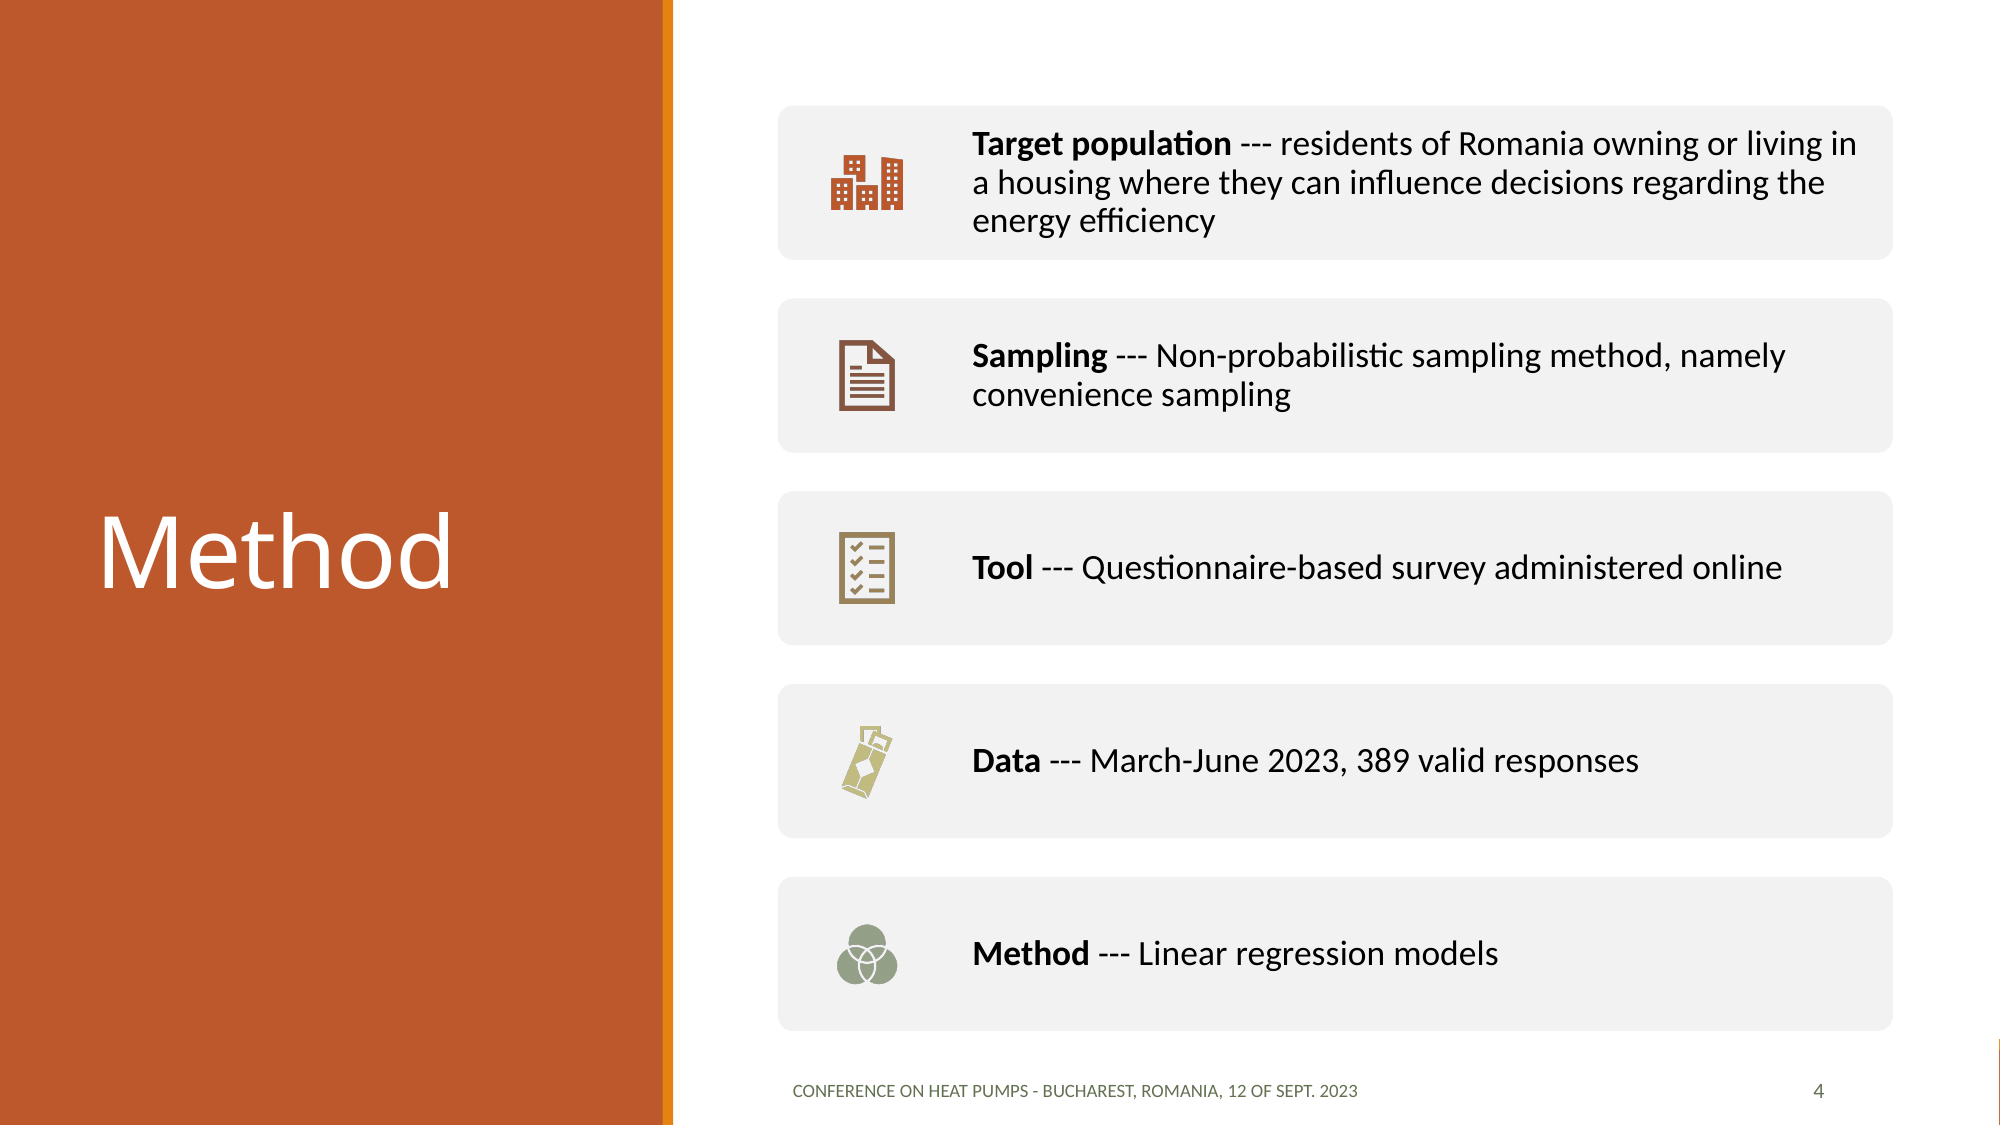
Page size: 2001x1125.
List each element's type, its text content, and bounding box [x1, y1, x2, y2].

text_box [661, 0, 674, 1125]
title Method [80, 84, 587, 1032]
footer Conference on Heat Pumps - Bucharest, Romania, 12 of Sept. 2023 [777, 1059, 1616, 1120]
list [777, 104, 1894, 1033]
slide_number 4 [1660, 1059, 1840, 1120]
text_box [0, 0, 661, 1125]
text_box [674, 0, 2000, 1125]
